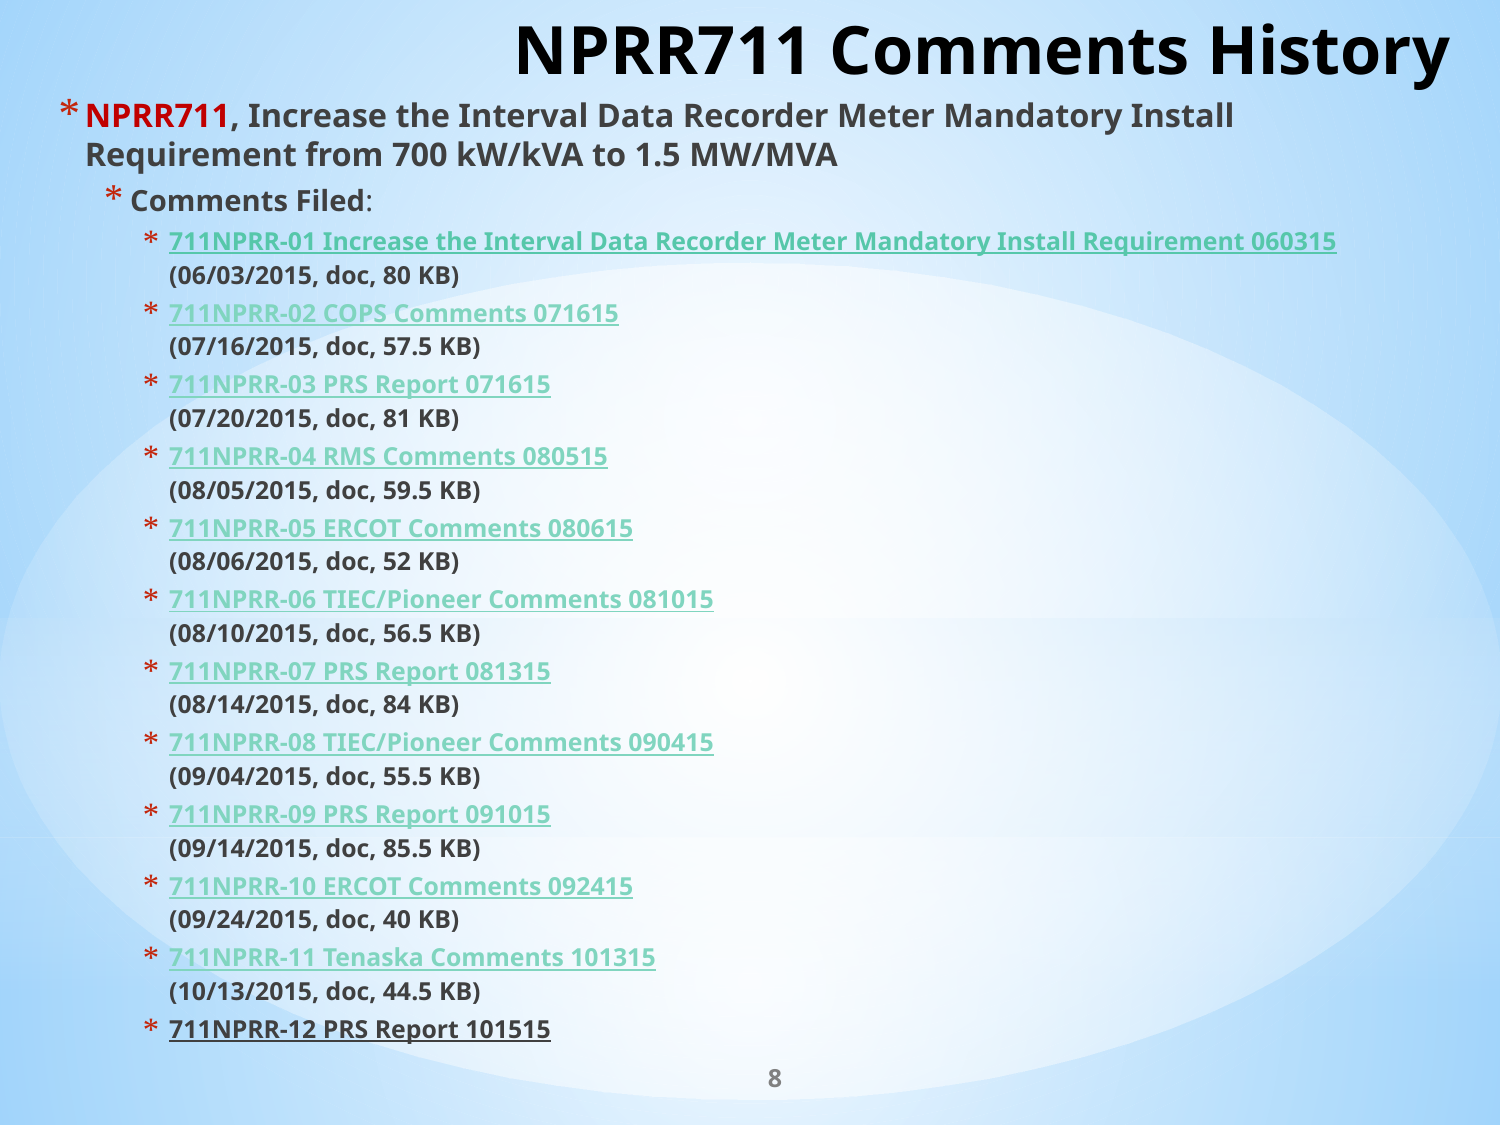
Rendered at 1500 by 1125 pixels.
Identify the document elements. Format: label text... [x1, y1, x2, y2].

slide_number 8 [624, 1050, 925, 1110]
list NPRR711, Increase the Interval Data Recorder Meter Mandatory Install Requirement from 700 kW/kVA to 1.5 MW/MVA Comments Filed: 711NPRR-01 Increase the Interval Data Recorder Meter Mandatory Install Requirement 060315 (06/03/2015, doc, 80 KB) 711NPRR-02 COPS Comments 071615 (07/16/2015, doc, 57.5 KB) 711NPRR-03 PRS Report 071615 (07/20/2015, doc, 81 KB) 711NPRR-04 RMS Comments 080515 (08/05/2015, doc, 59.5 KB) 711NPRR-05 ERCOT Comments 080615 (08/06/2015, doc, 52 KB) 711NPRR-06 TIEC/Pioneer Comments 081015 (08/10/2015, doc, 56.5 KB) 711NPRR-07 PRS Report 081315 (08/14/2015, doc, 84 KB) 711NPRR-08 TIEC/Pioneer Comments 090415 (09/04/2015, doc, 55.5 KB) 711NPRR-09 PRS Report 091015 (09/14/2015, doc, 85.5 KB) 711NPRR-10 ERCOT Comments 092415 (09/24/2015, doc, 40 KB) 711NPRR-11 Tenaska Comments 101315 (10/13/2015, doc, 44.5 KB) 711NPRR-12 PRS Report 101515 [37, 87, 1450, 1088]
title NPRR711 Comments History [187, 0, 1466, 138]
